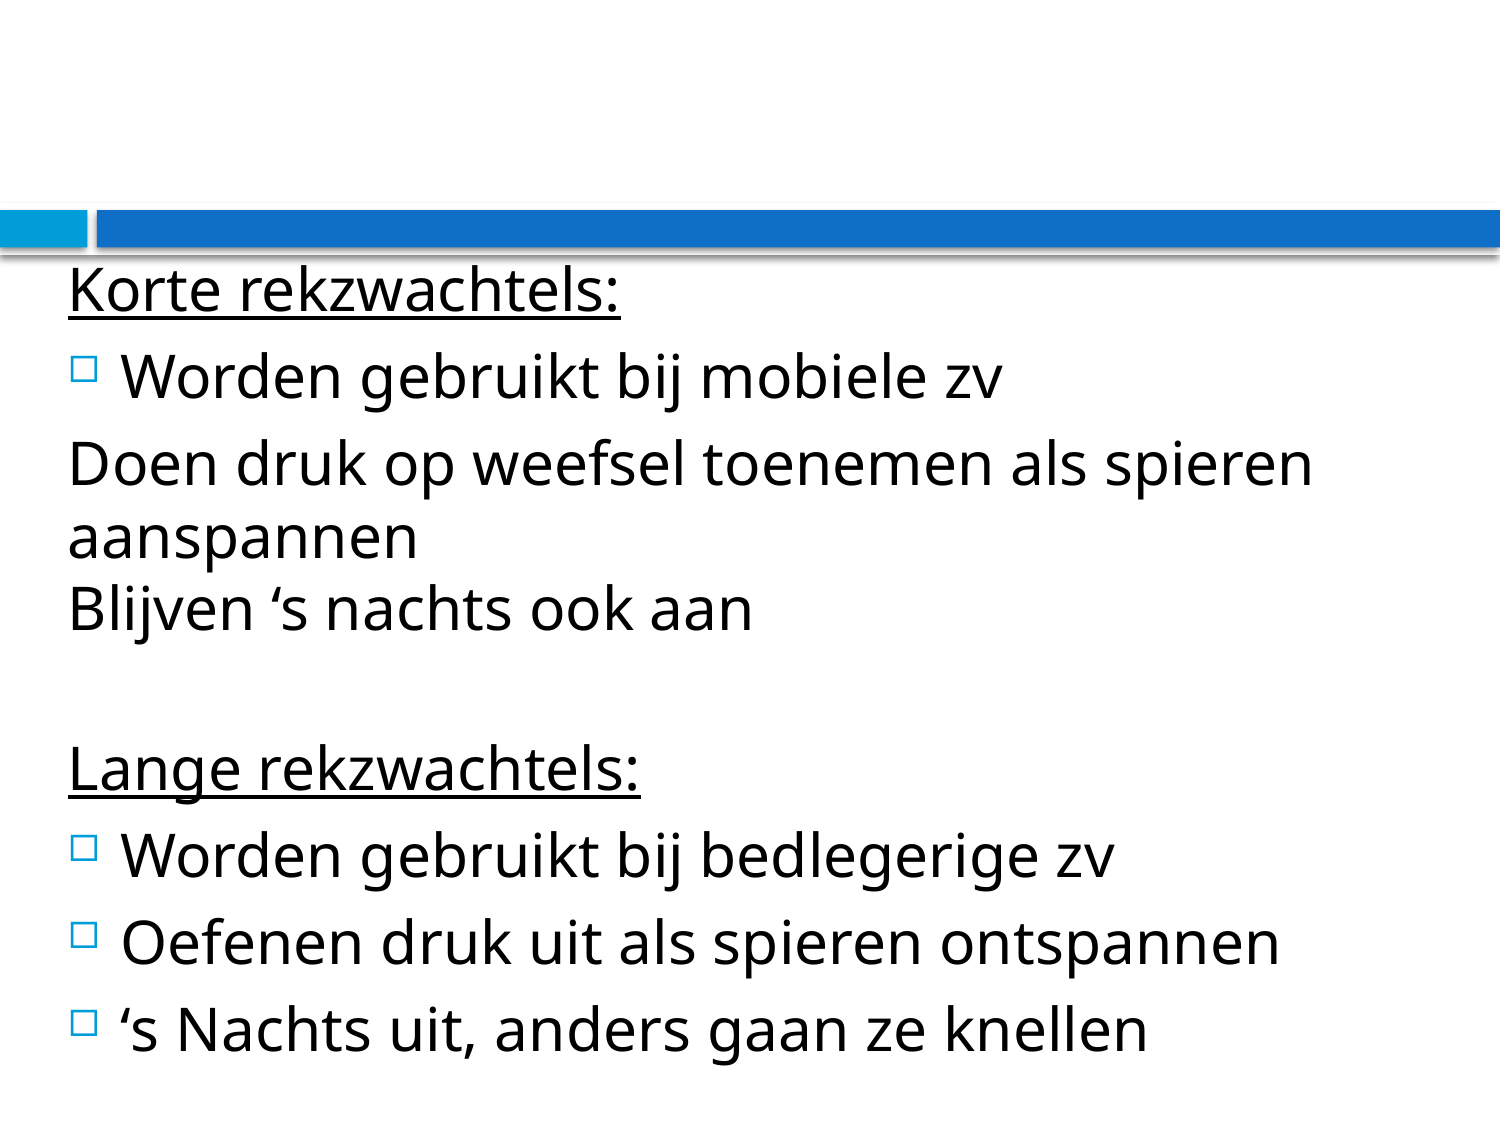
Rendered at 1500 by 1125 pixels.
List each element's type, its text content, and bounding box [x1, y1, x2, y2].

list Korte rekzwachtels: Worden gebruikt bij mobiele zv Doen druk op weefsel toenemen als spieren aanspannen Blijven ‘s nachts ook aan Lange rekzwachtels: Worden gebruikt bij bedlegerige zv Oefenen druk uit als spieren ontspannen ‘s Nachts uit, anders gaan ze knellen [53, 243, 1404, 1112]
